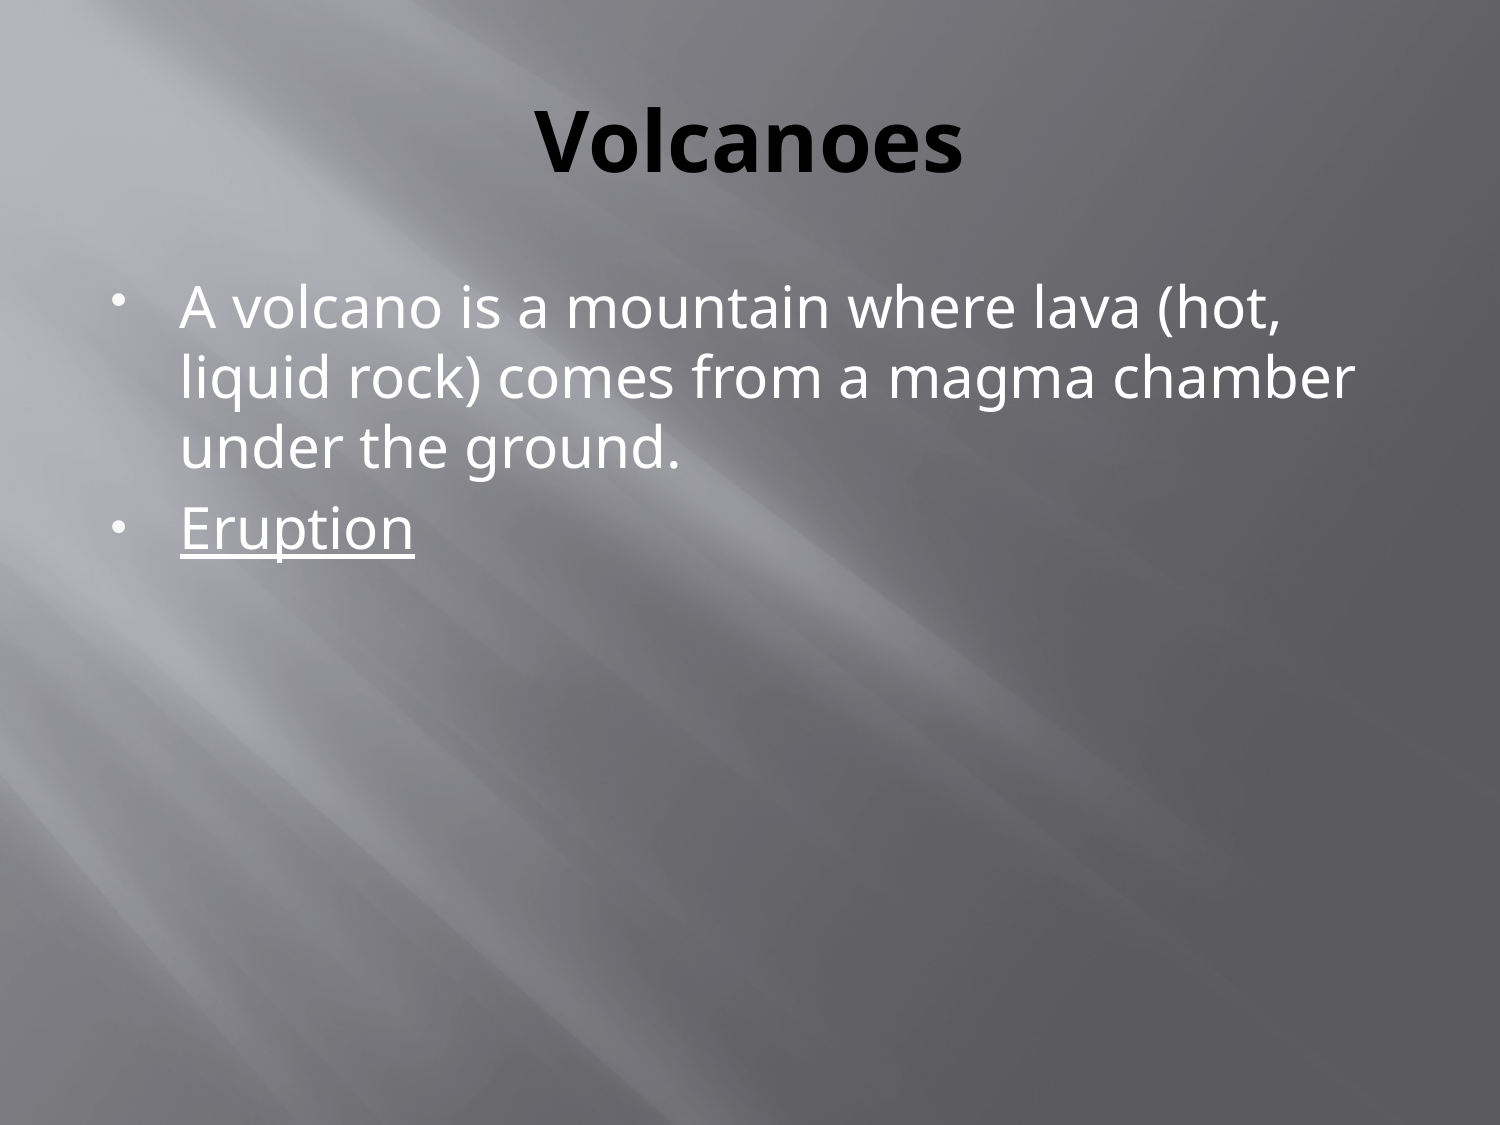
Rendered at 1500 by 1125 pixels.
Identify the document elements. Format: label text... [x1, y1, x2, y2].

list A volcano is a mountain where lava (hot, liquid rock) comes from a magma chamber under the ground. Eruption [75, 262, 1425, 1035]
title Volcanoes [75, 45, 1425, 233]
